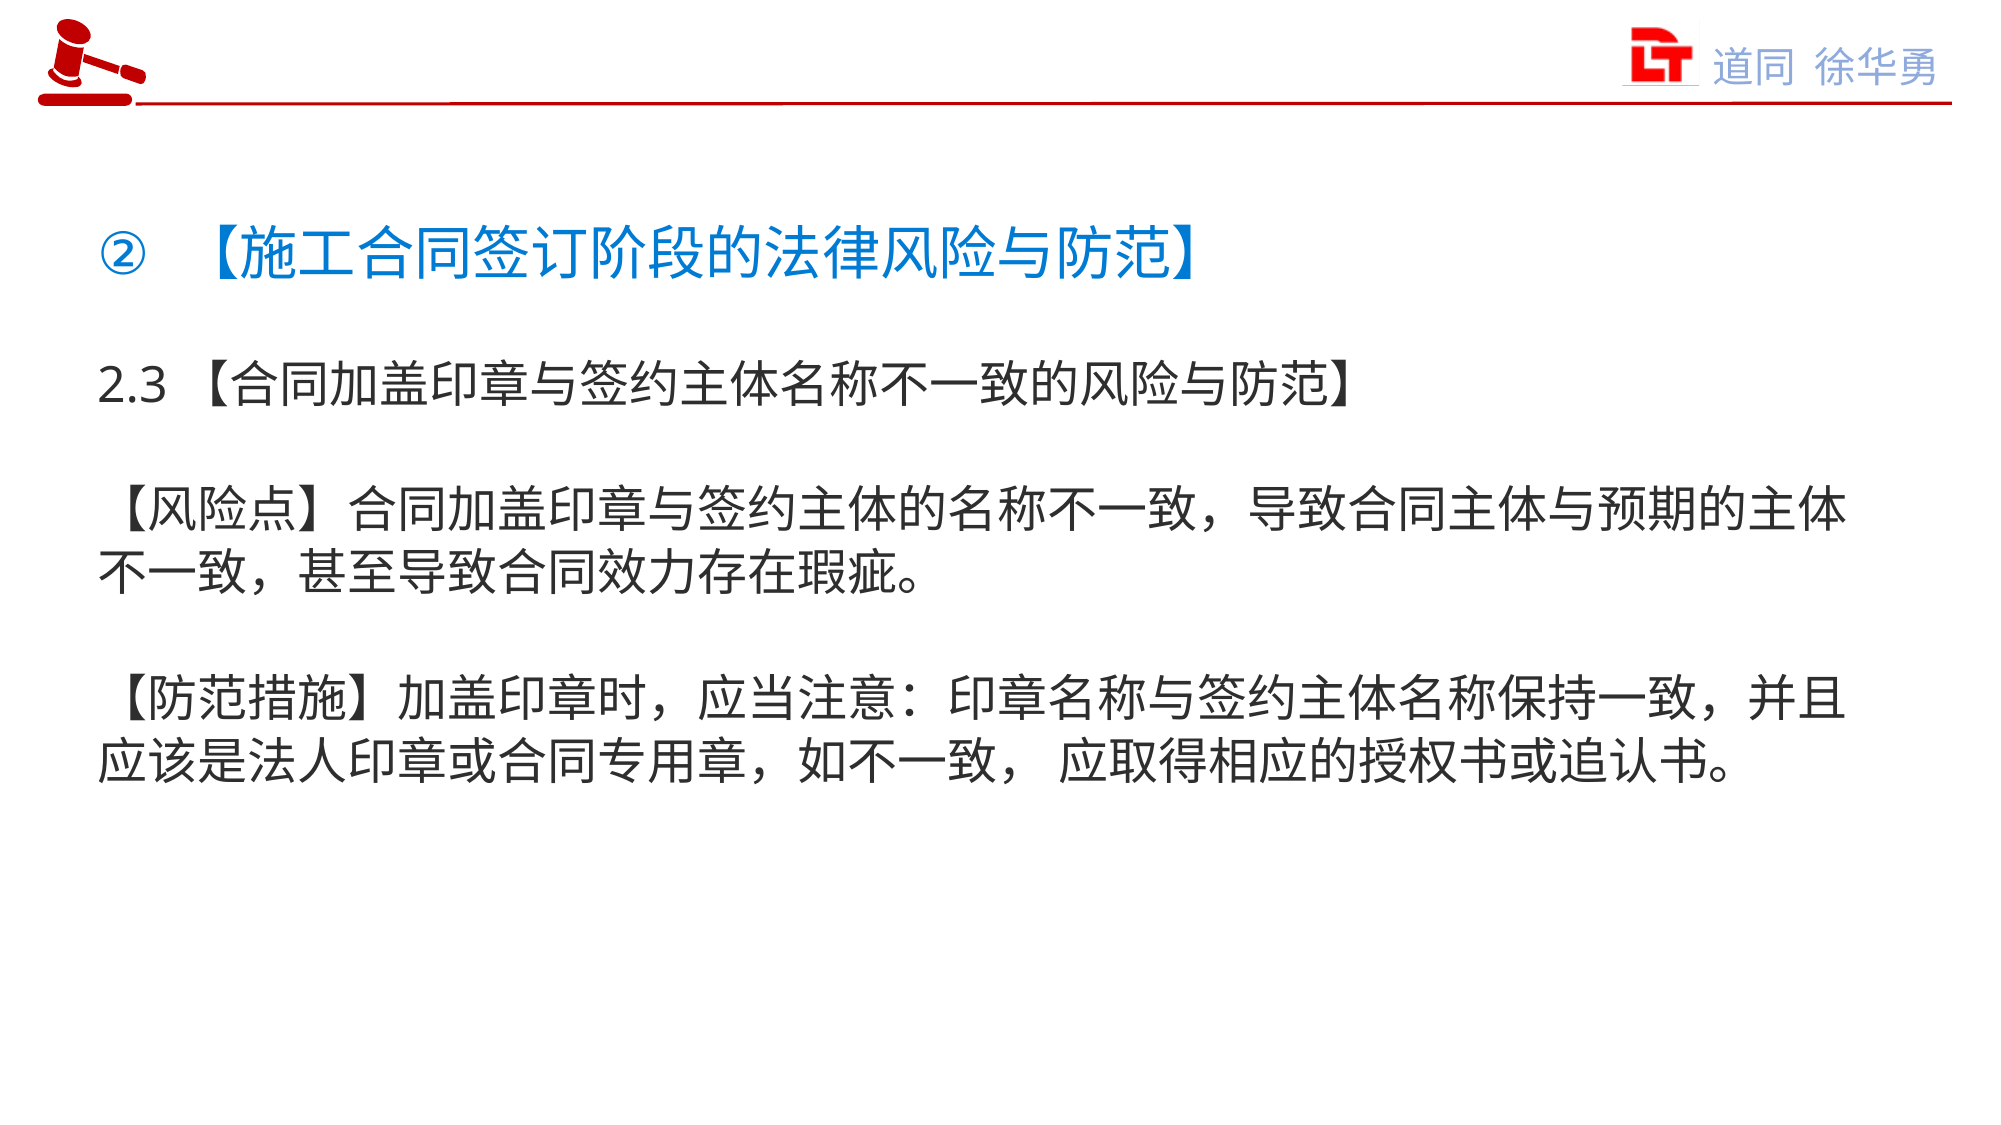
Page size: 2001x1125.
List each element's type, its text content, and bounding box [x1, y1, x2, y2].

picture [1622, 19, 1699, 97]
text_box 【施工合同签订阶段的法律风险与防范】 2.3【合同加盖印章与签约主体名称不一致的风险与防范】 【风险点】合同加盖印章与签约主体的名称不一致，导致合同主体与预期的主体不一致，甚至导致合同效力存在瑕疵。 【防范措施】加盖印章时，应当注意：印章名称与签约主体名称保持一致，并且应该是法人印章或合同专用章，如不一致， 应取得相应的授权书或追认书。 [82, 216, 1883, 860]
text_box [37, 17, 1954, 106]
